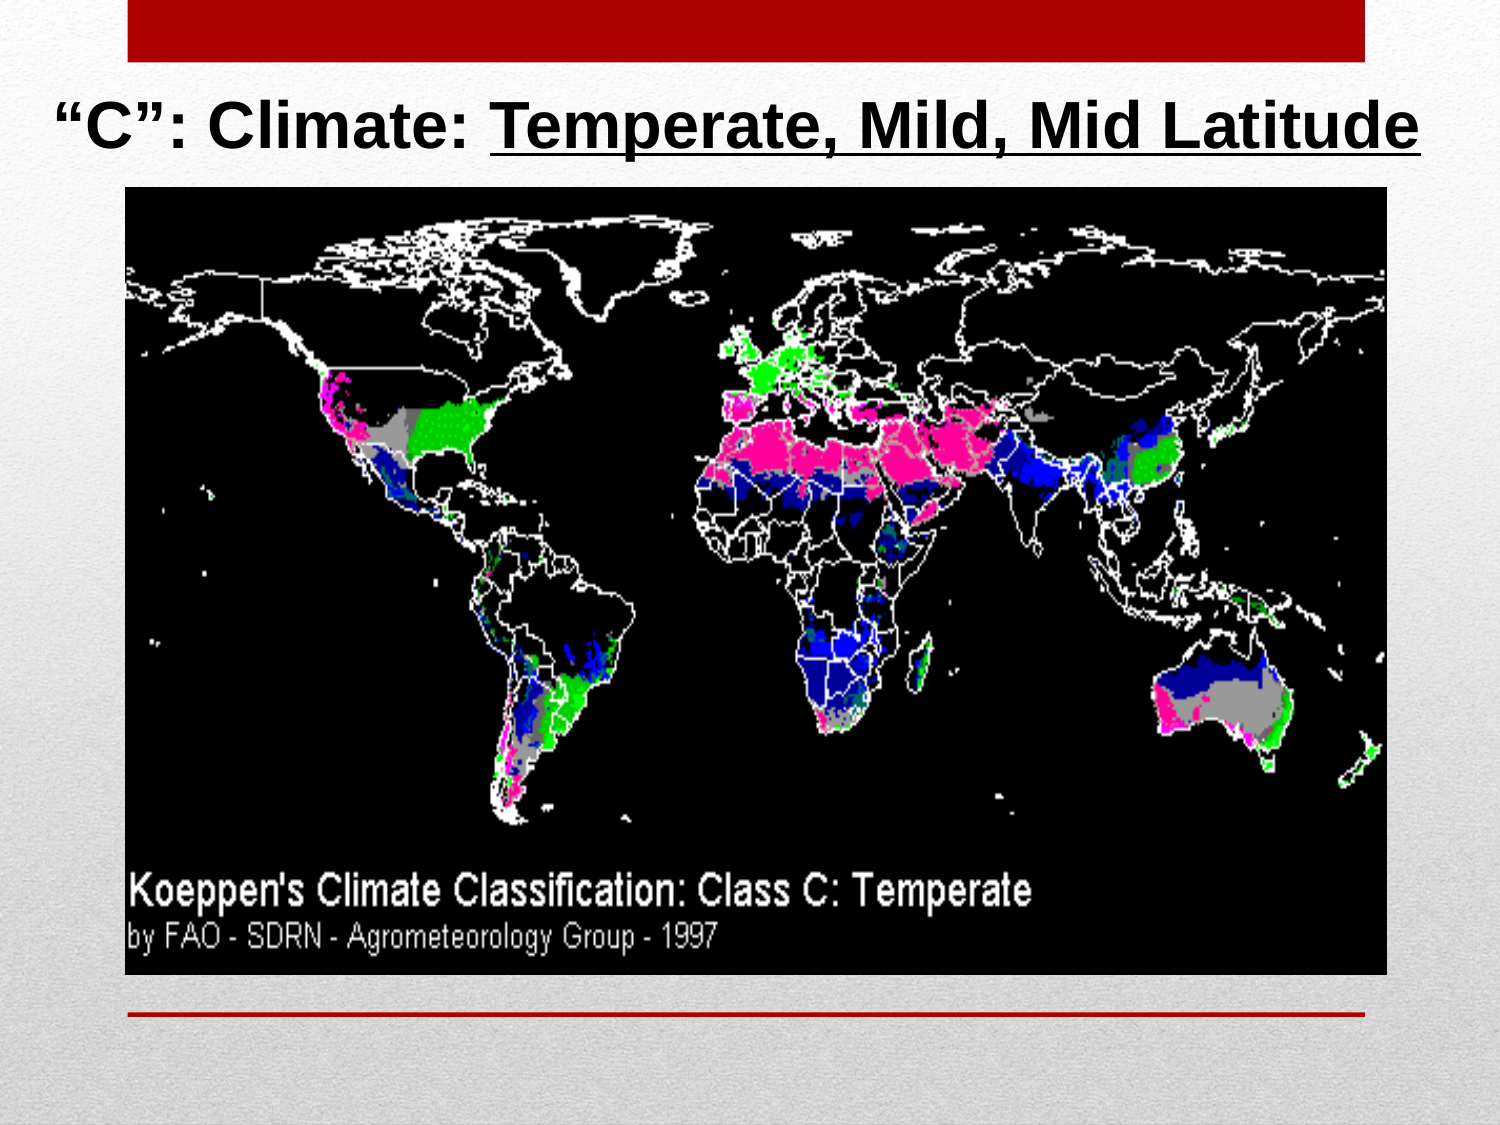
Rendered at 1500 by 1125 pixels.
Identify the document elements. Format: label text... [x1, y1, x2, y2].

text_box “C”: Climate: Temperate, Mild, Mid Latitude [0, 74, 1475, 170]
picture [124, 186, 1387, 976]
